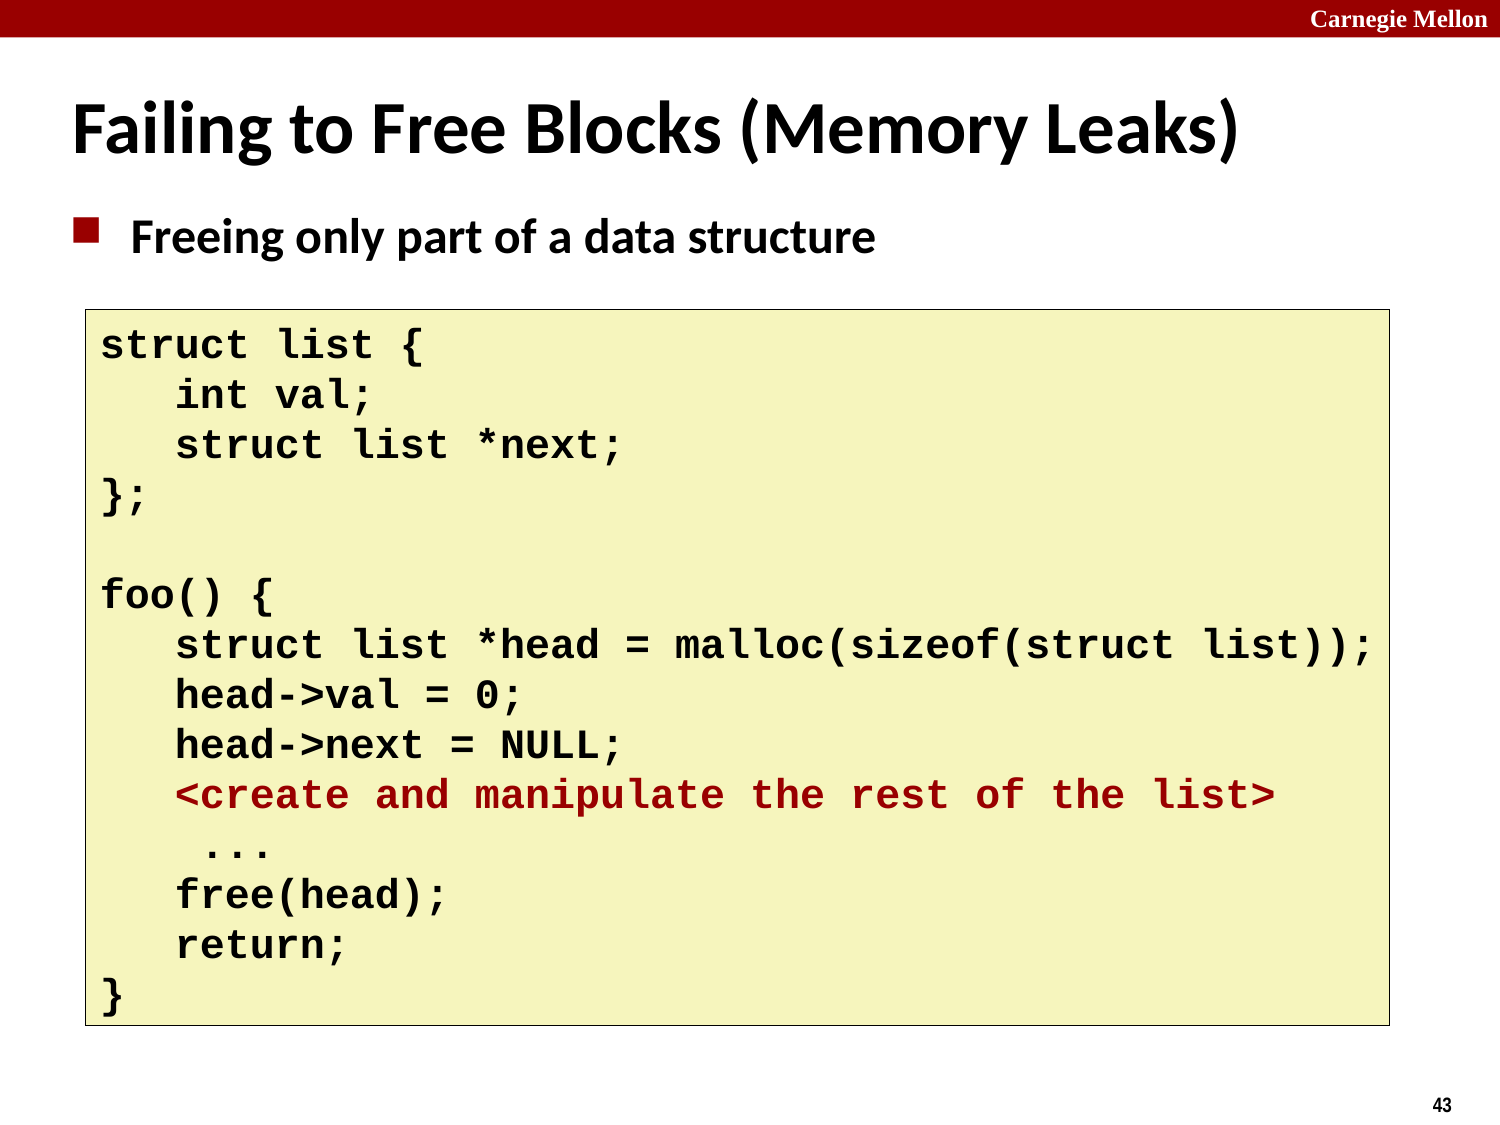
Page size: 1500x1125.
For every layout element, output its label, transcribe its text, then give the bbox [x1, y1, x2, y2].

title Failing to Free Blocks (Memory Leaks) [57, 46, 1488, 213]
list Freeing only part of a data structure [59, 199, 1423, 1058]
text_box struct list { int val; struct list *next; }; foo() { struct list *head = malloc(sizeof(struct list)); head->val = 0; head->next = NULL; <create and manipulate the rest of the list> ... free(head); return; } [85, 309, 1390, 1025]
